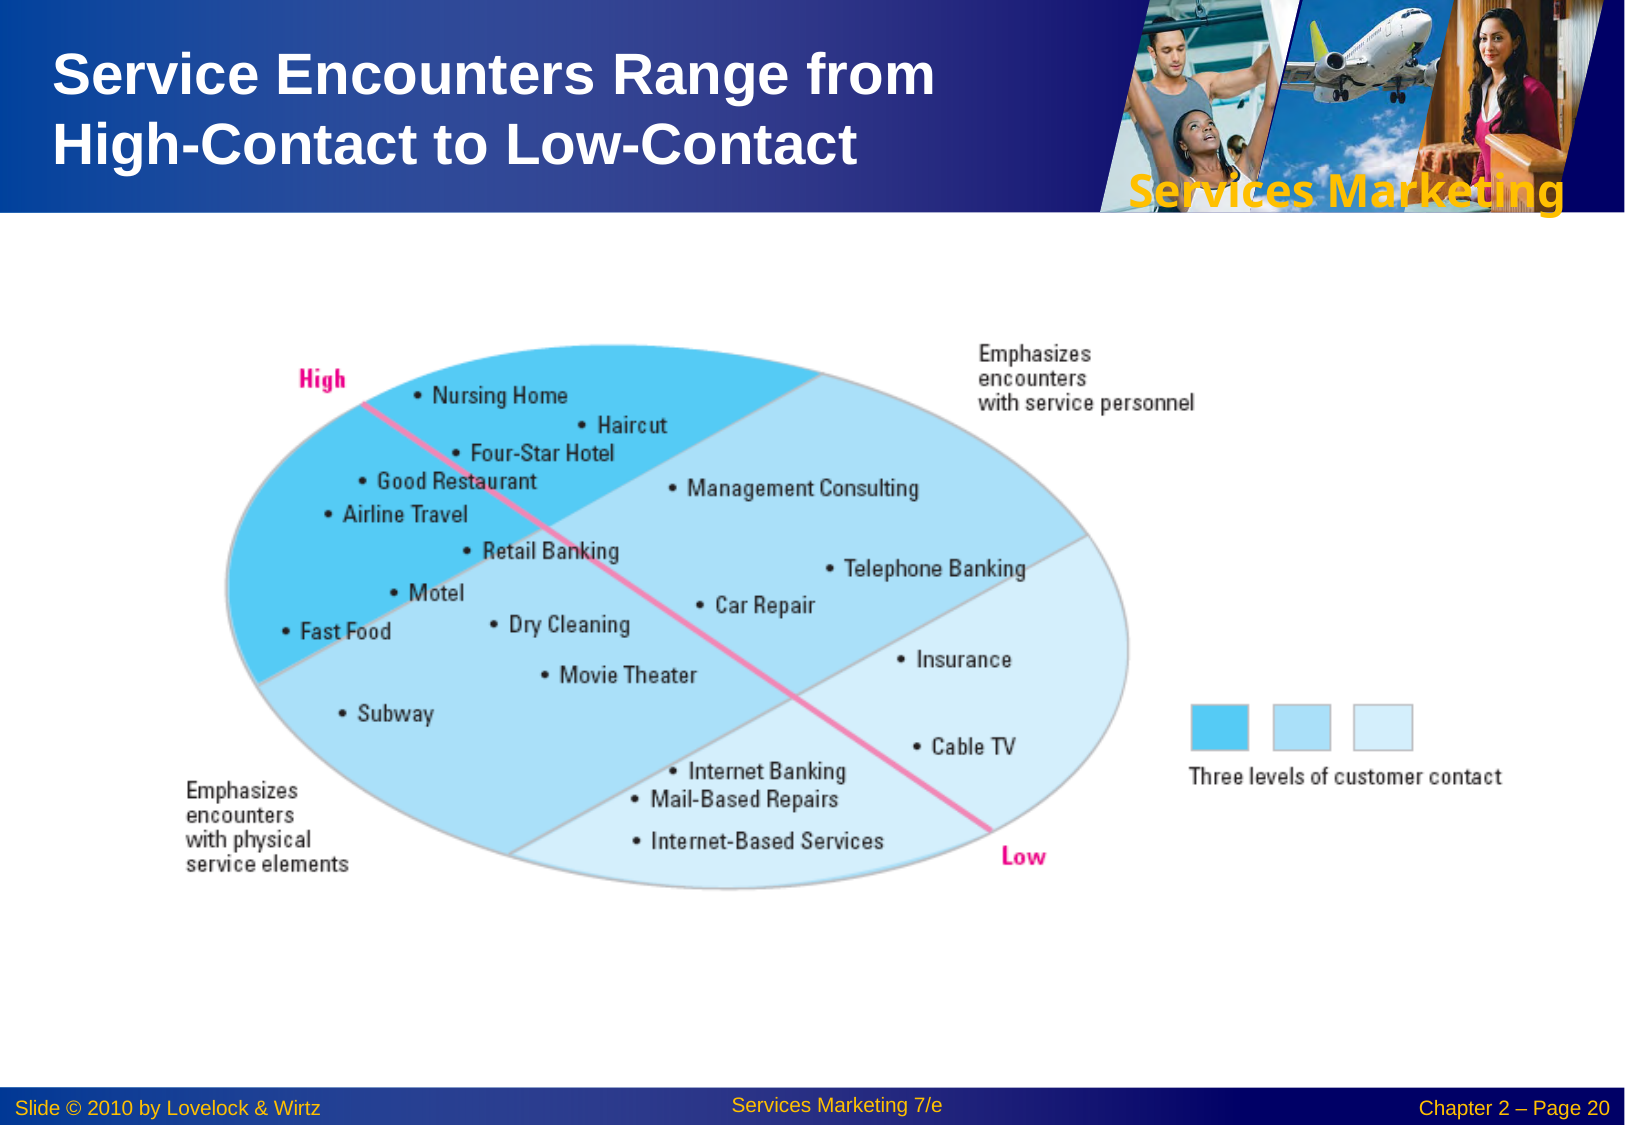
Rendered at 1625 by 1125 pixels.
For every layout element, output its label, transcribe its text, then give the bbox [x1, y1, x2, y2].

picture [1162, 186, 1172, 192]
picture [1546, 187, 1556, 202]
title Service Encounters Range from High-Contact to Low-Contact [36, 37, 1088, 176]
picture [1100, 0, 1604, 213]
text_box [136, 299, 1525, 963]
